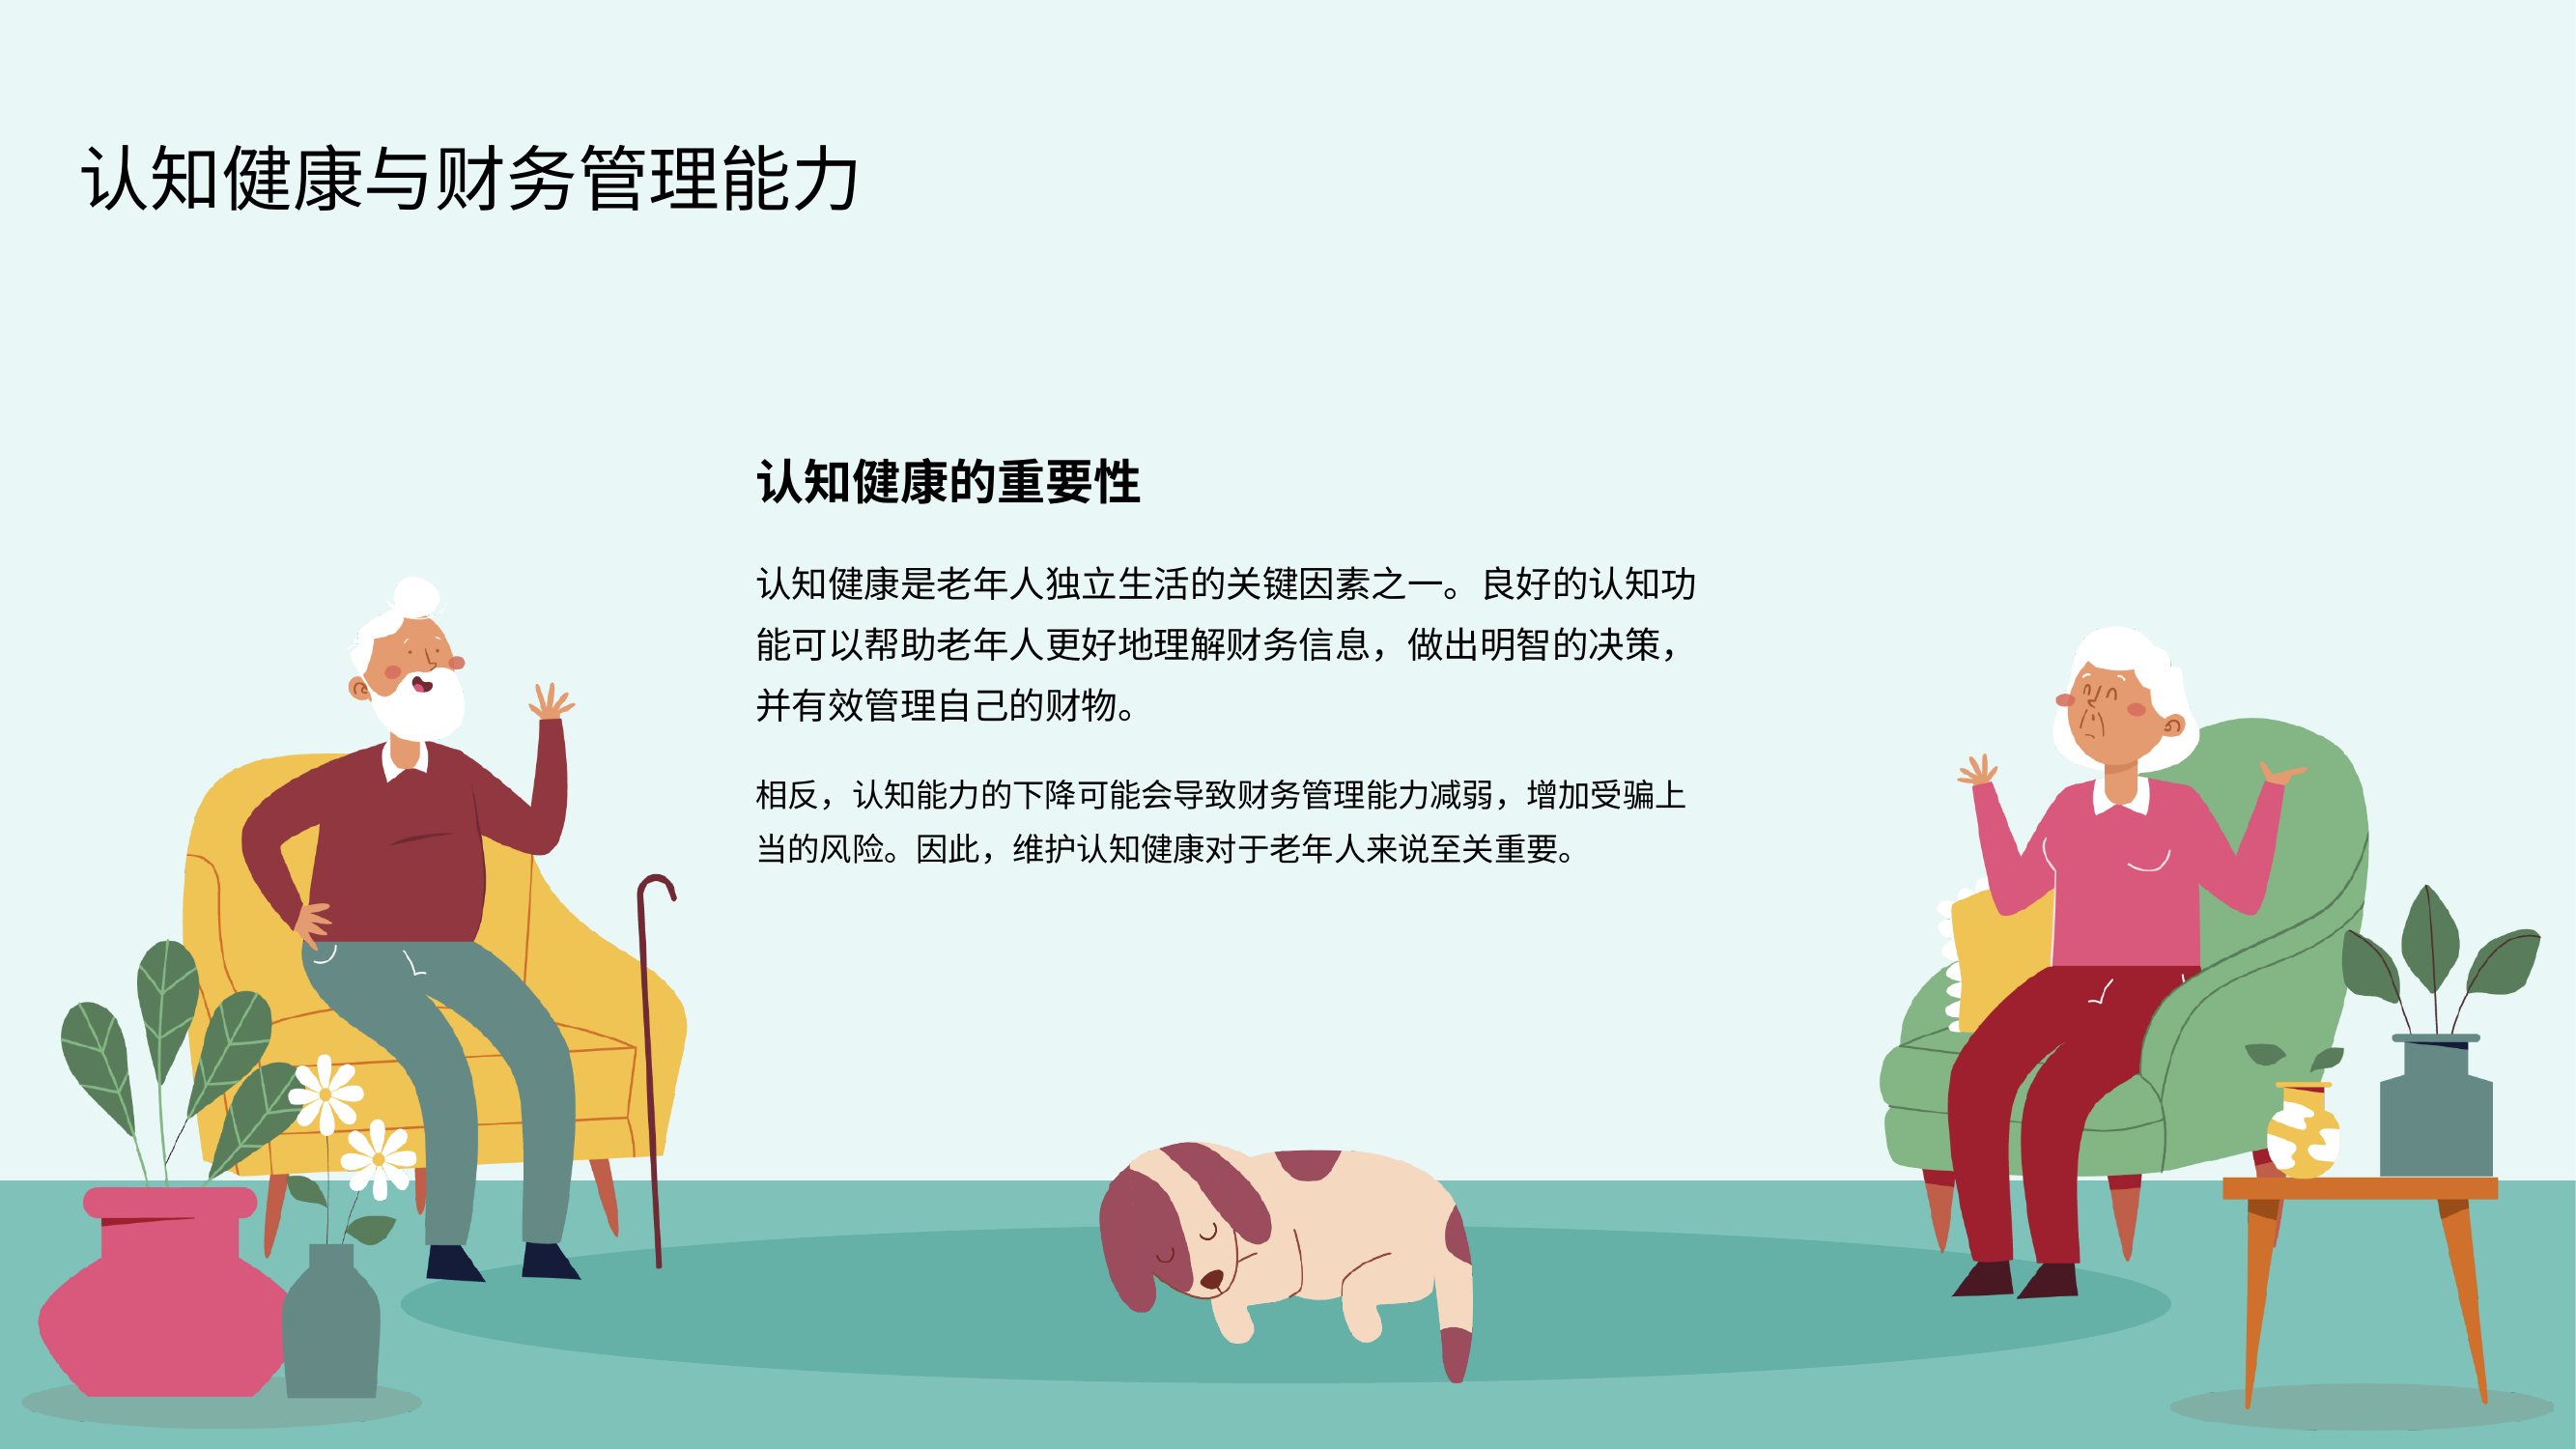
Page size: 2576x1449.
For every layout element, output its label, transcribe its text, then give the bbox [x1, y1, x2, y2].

picture [1793, 611, 2555, 1431]
picture [21, 577, 782, 1431]
picture [1099, 1141, 1473, 1383]
text_box 认知健康的重要性 [755, 445, 1596, 510]
text_box 相反，认知能力的下降可能会导致财务管理能力减弱，增加受骗上当的风险。因此，维护认知健康对于老年人来说至关重要。 [755, 736, 1709, 892]
text_box 认知健康是老年人独立生活的关键因素之一。良好的认知功能可以帮助老年人更好地理解财务信息，做出明智的决策，并有效管理自己的财物。 [755, 549, 1709, 722]
text_box 认知健康与财务管理能力 [78, 142, 2533, 222]
